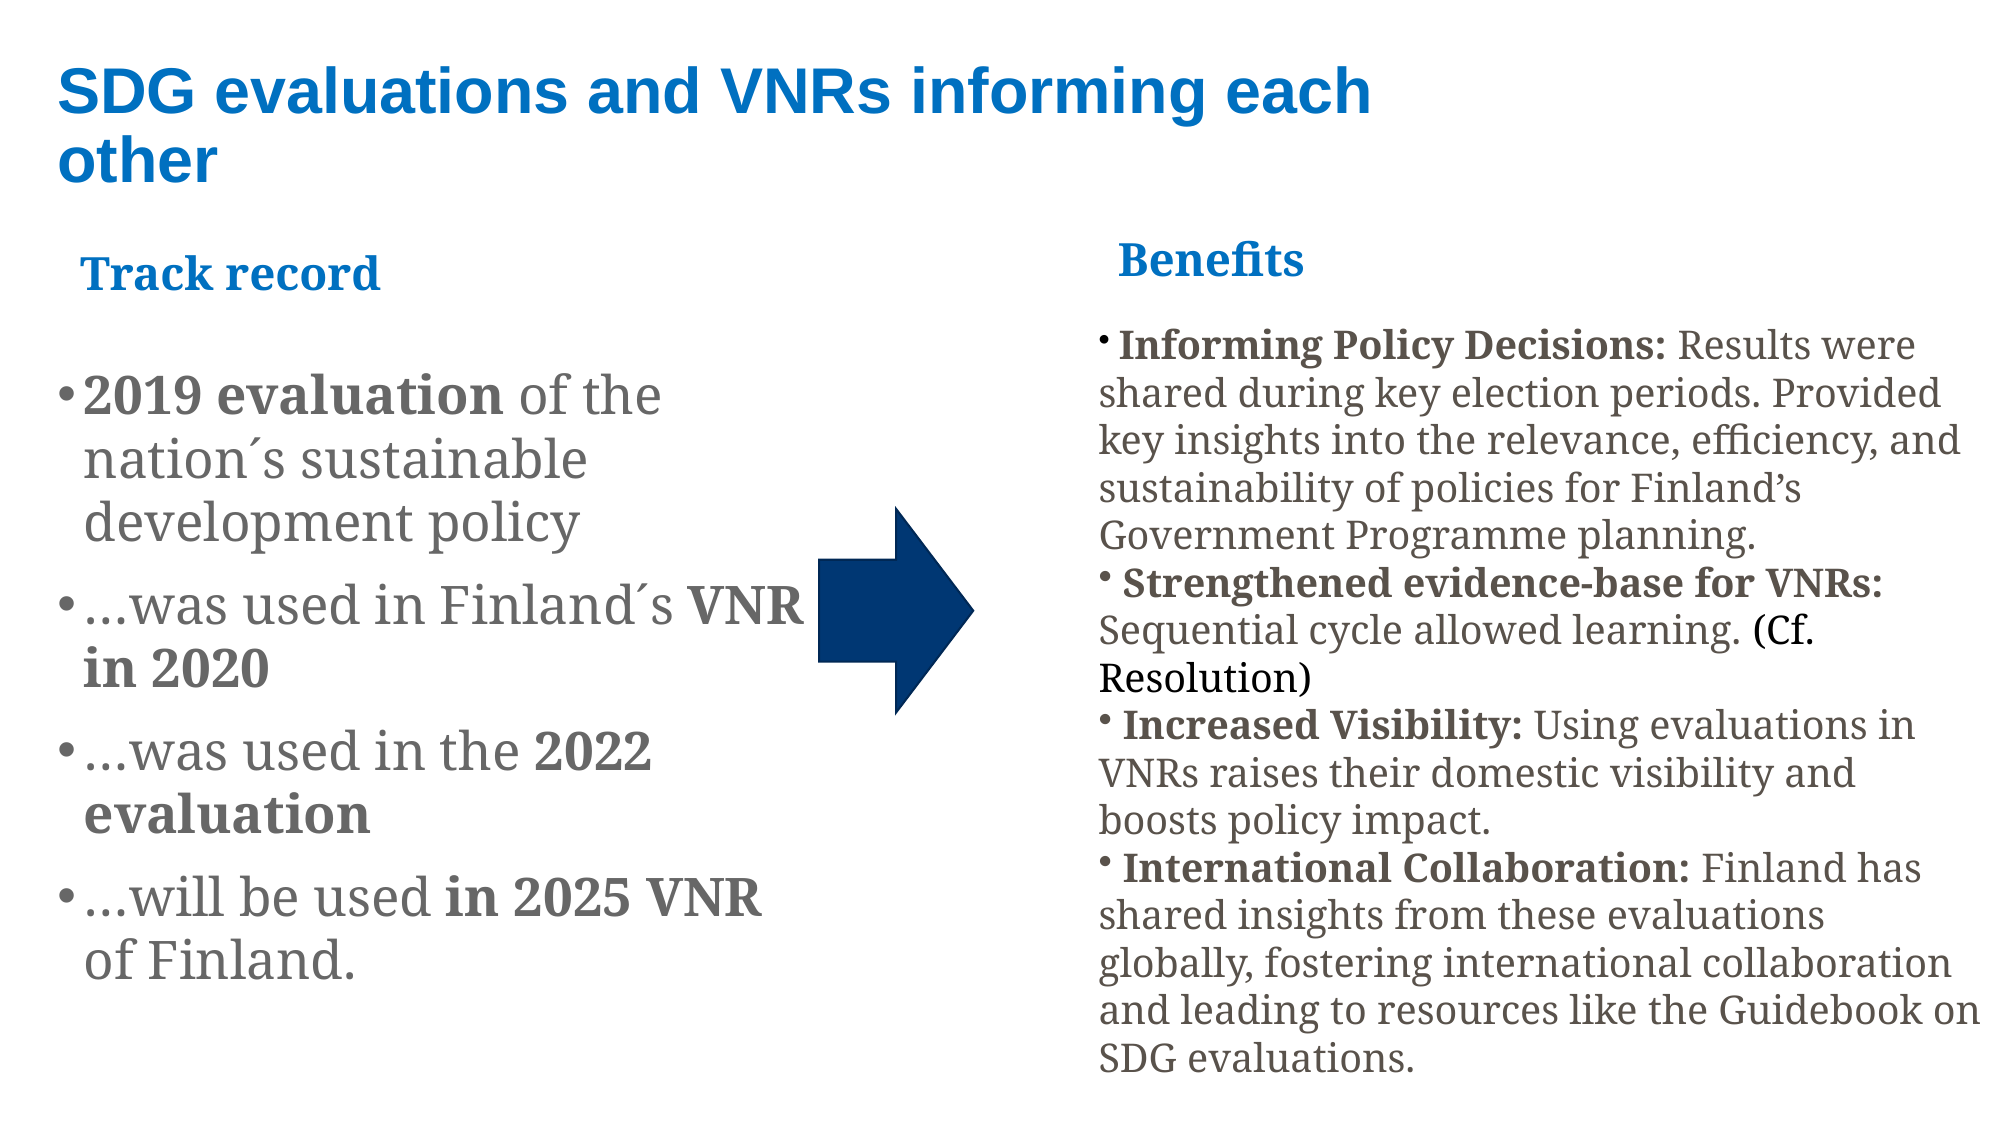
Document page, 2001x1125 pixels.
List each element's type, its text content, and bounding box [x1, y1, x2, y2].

list Benefits [1117, 231, 1880, 291]
list 2019 evaluation of the nation´s sustainable development policy …was used in Finland´s VNR in 2020 …was used in the 2022 evaluation …will be used in 2025 VNR of Finland. [57, 361, 819, 993]
text_box [818, 505, 975, 716]
list Track record [80, 244, 842, 305]
title SDG evaluations and VNRs informing each other [57, 57, 1517, 231]
list Informing Policy Decisions: Results were shared during key election periods. Provided key insights into the relevance, efficiency, and sustainability of policies for Finland’s Government Programme planning. Strengthened evidence-base for VNRs: Sequential cycle allowed learning. (Cf. Resolution) Increased Visibility: Using evaluations in VNRs raises their domestic visibility and boosts policy impact. International Collaboration: Finland has shared insights from these evaluations globally, fostering international collaboration and leading to resources like the Guidebook on SDG evaluations. [1083, 312, 2000, 1088]
